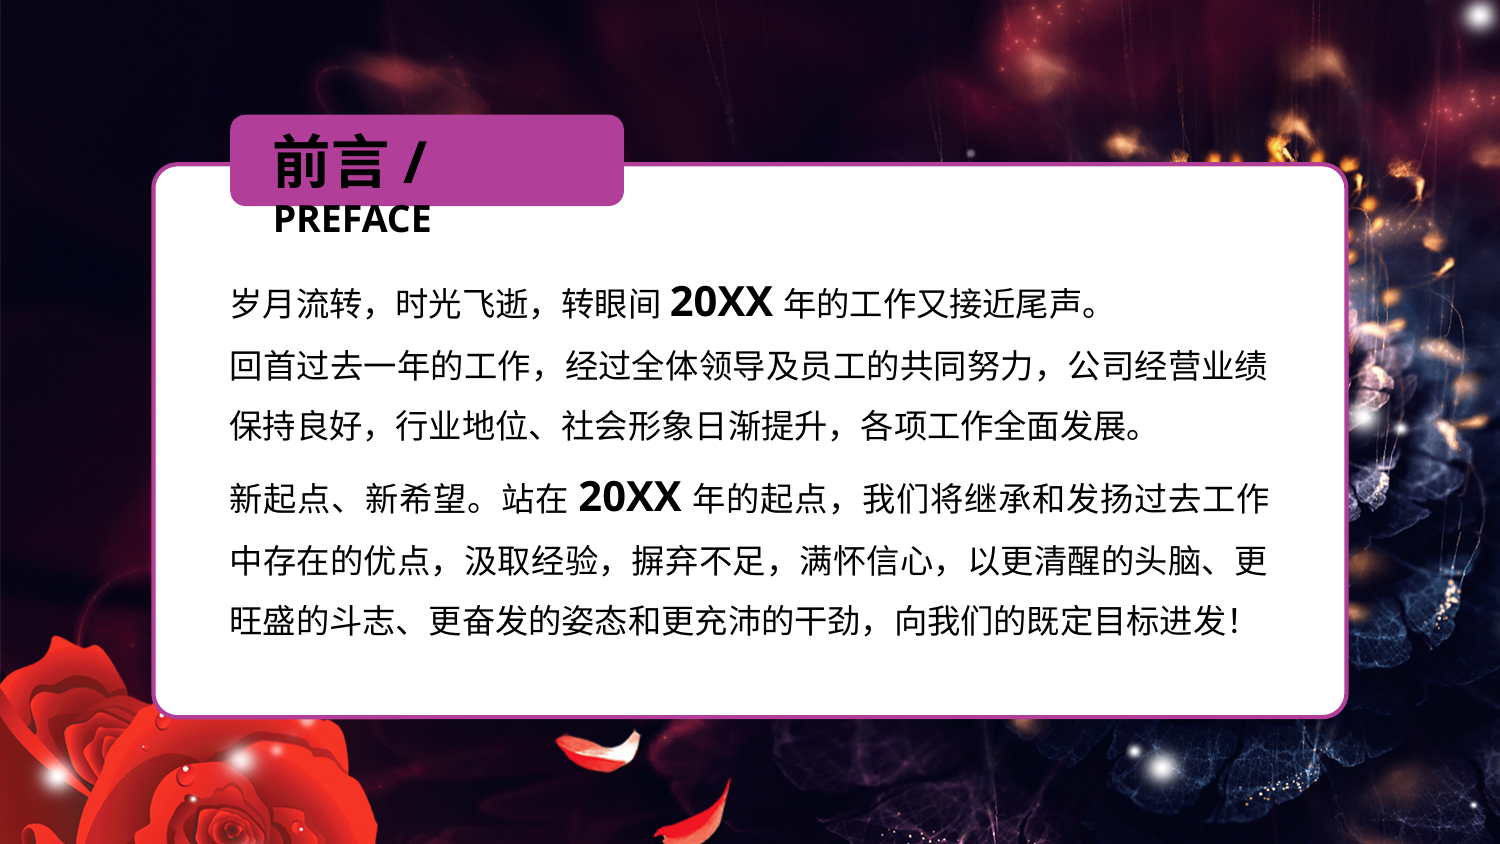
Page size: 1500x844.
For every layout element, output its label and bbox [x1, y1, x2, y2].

picture [0, 0, 1500, 844]
text_box [229, 114, 625, 207]
